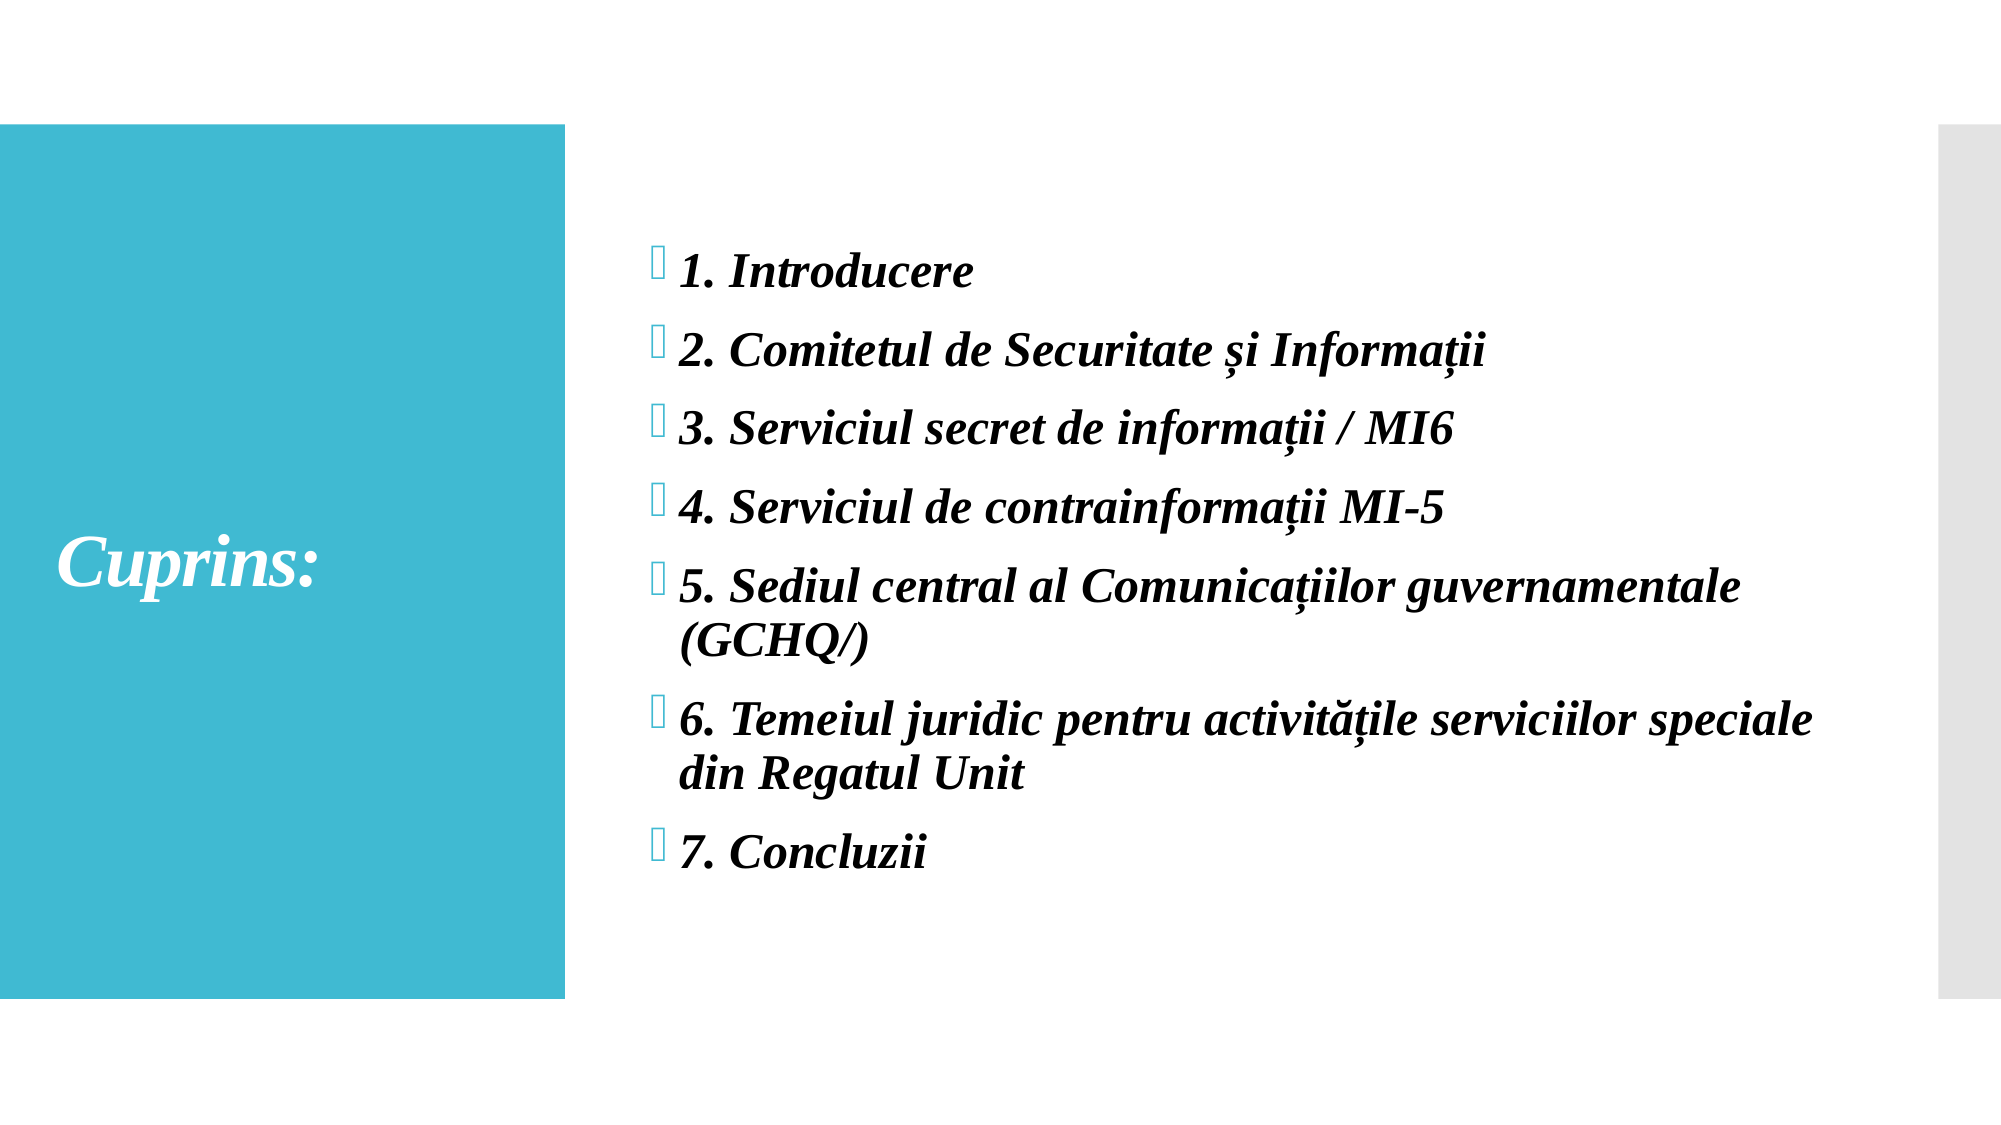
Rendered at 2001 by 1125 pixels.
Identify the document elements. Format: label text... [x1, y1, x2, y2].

title Cuprins: [41, 184, 525, 940]
list 1. Introducere 2. Comitetul de Securitate și Informații 3. Serviciul secret de informații / MI6 4. Serviciul de contrainformații MI-5 5. Sediul central al Comunicațiilor guvernamentale (GCHQ/) 6. Temeiul juridic pentru activitățile serviciilor speciale din Regatul Unit 7. Concluzii [634, 141, 1835, 982]
